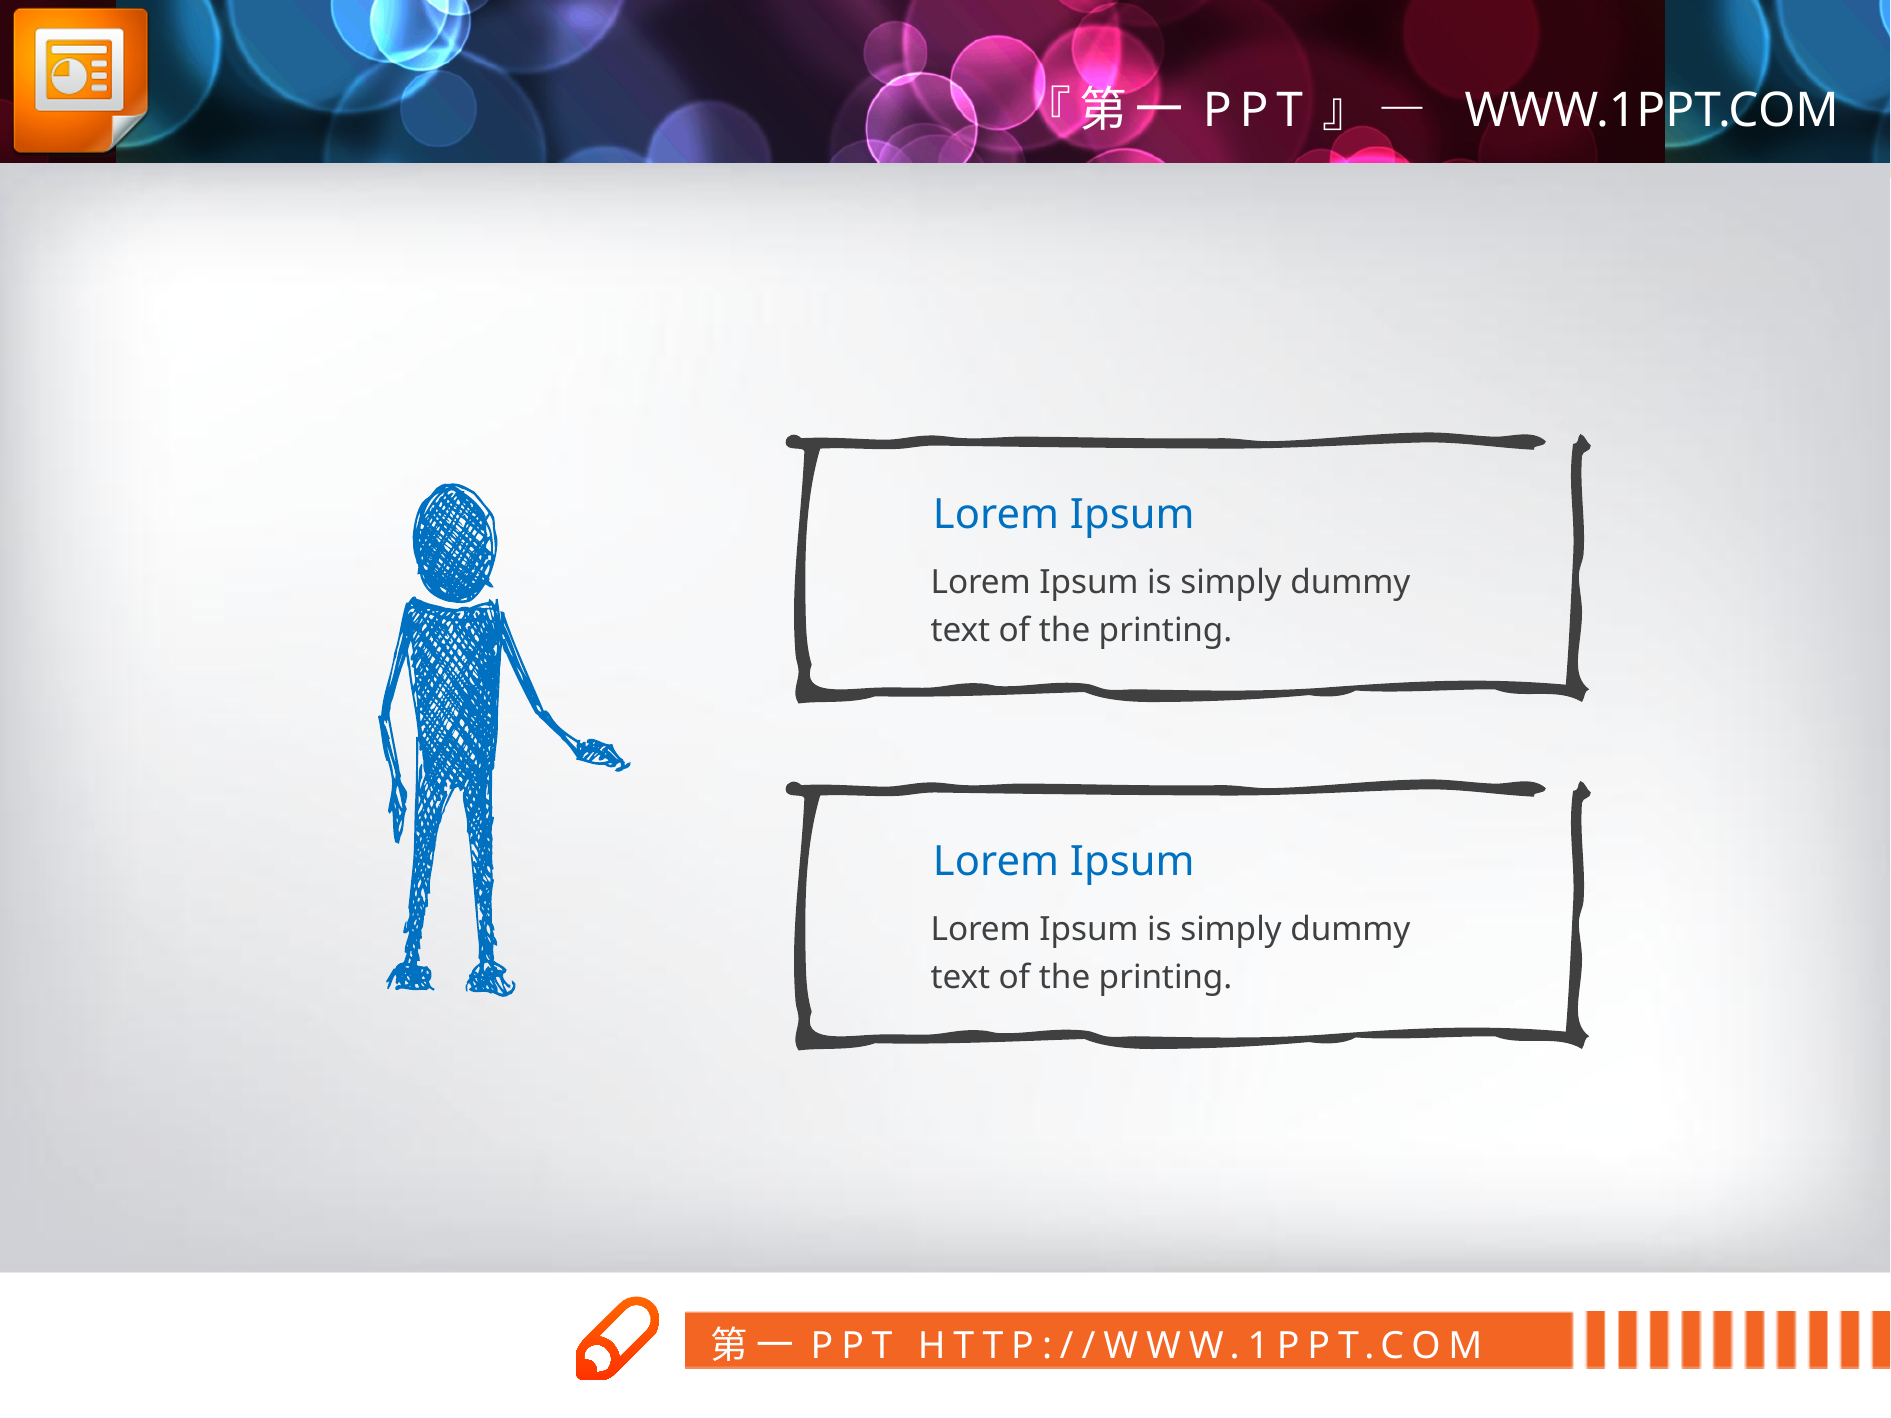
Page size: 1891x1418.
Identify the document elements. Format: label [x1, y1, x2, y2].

picture [685, 1311, 1891, 1369]
text_box [785, 432, 1591, 704]
text_box [915, 479, 1494, 654]
text_box [785, 779, 1591, 1051]
text_box [915, 826, 1494, 1001]
text_box [377, 481, 632, 999]
picture [0, 0, 1891, 1275]
